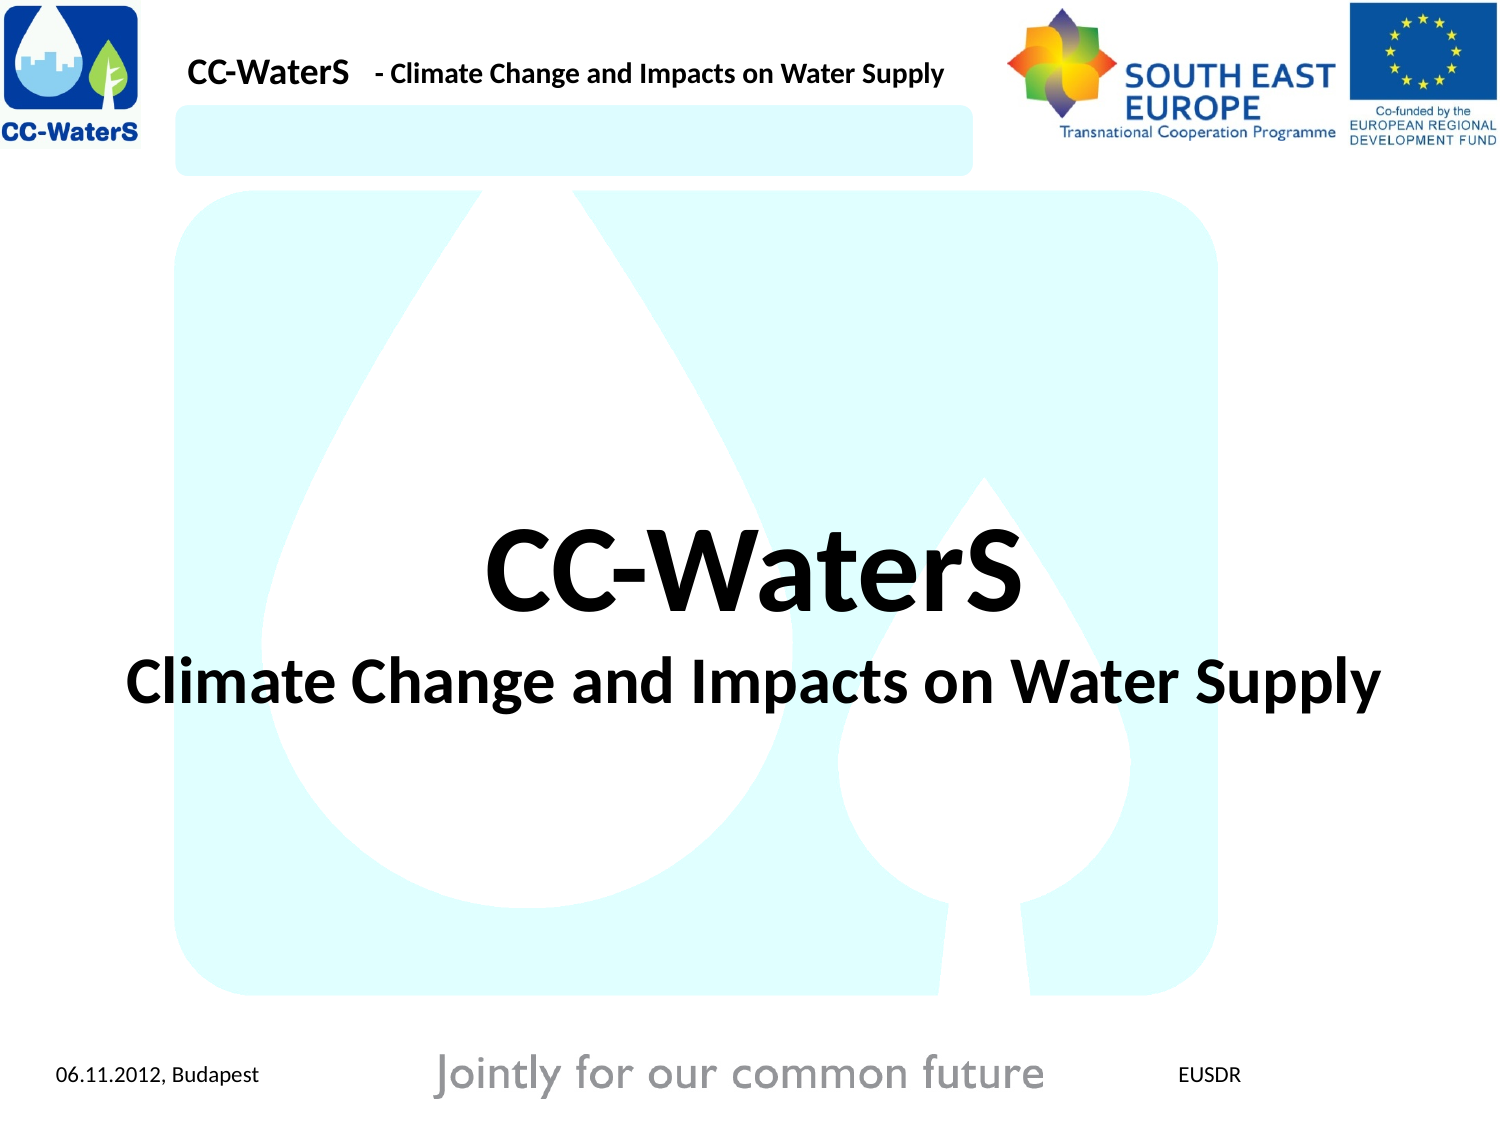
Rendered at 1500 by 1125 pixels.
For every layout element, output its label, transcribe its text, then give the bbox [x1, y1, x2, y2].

text_box CC-WaterS Climate Change and Impacts on Water Supply [111, 479, 1398, 724]
picture [1347, 0, 1500, 148]
picture [0, 0, 141, 149]
picture [433, 1054, 1043, 1099]
picture [1007, 8, 1336, 141]
